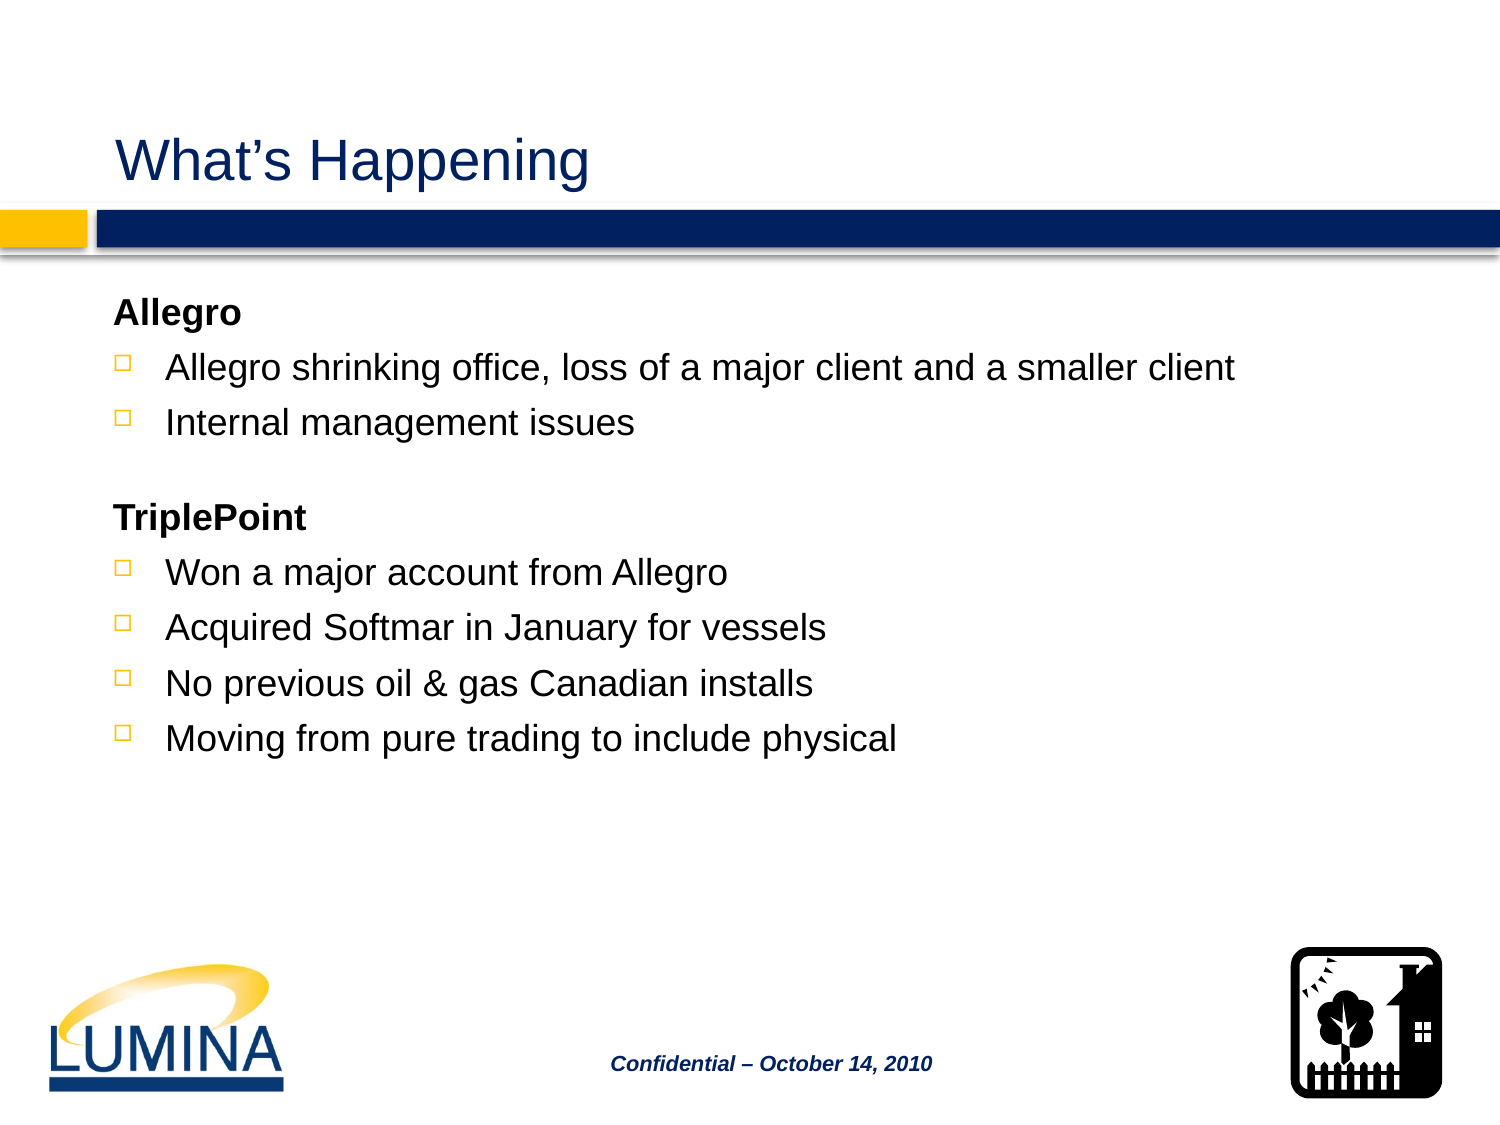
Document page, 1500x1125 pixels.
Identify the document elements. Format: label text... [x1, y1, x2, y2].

list Allegro Allegro shrinking office, loss of a major client and a smaller client Internal management issues TriplePoint Won a major account from Allegro Acquired Softmar in January for vessels No previous oil & gas Canadian installs Moving from pure trading to include physical [97, 285, 1449, 1029]
picture [49, 964, 284, 1094]
title What’s Happening [100, 37, 1439, 201]
